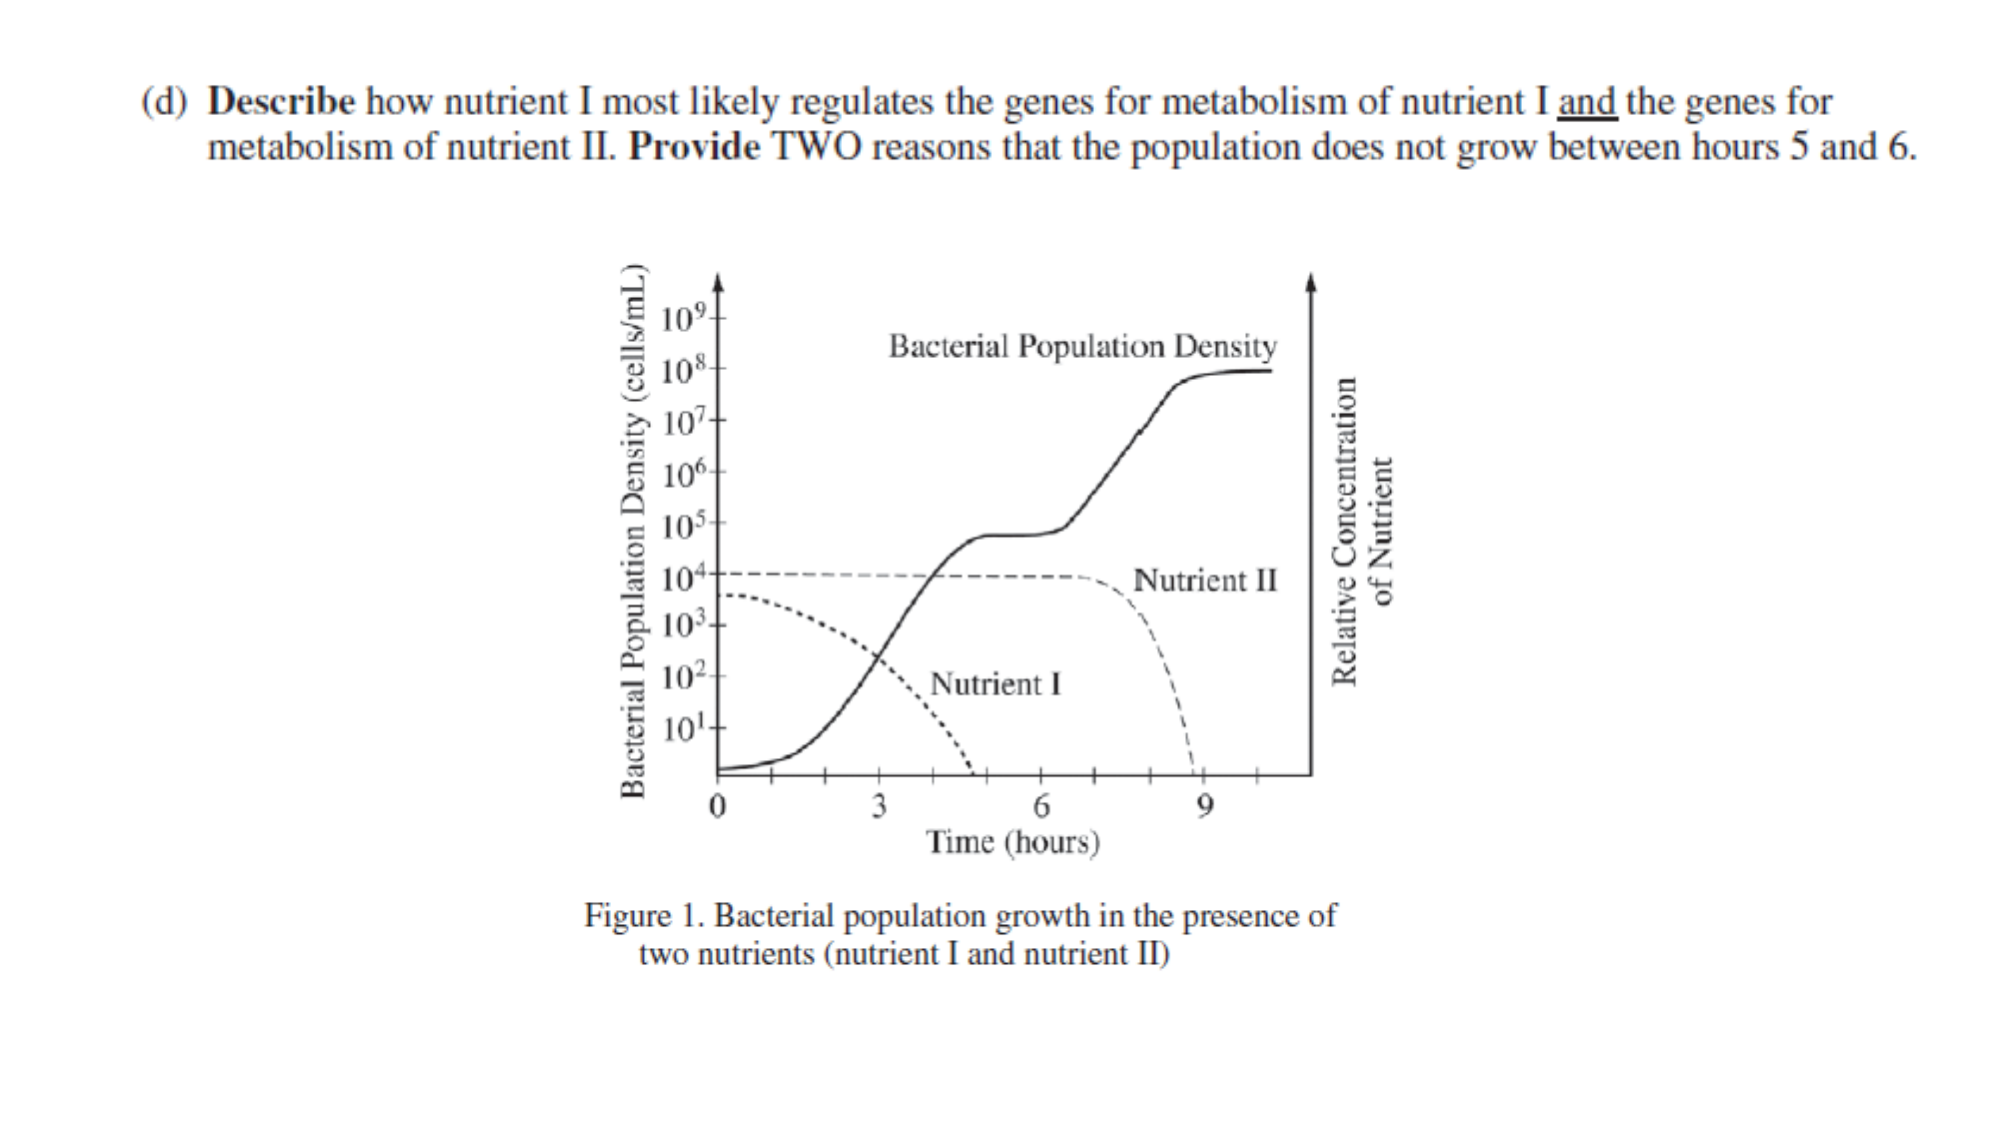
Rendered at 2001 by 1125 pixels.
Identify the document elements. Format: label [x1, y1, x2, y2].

picture [62, 65, 1950, 203]
picture [513, 232, 1418, 985]
